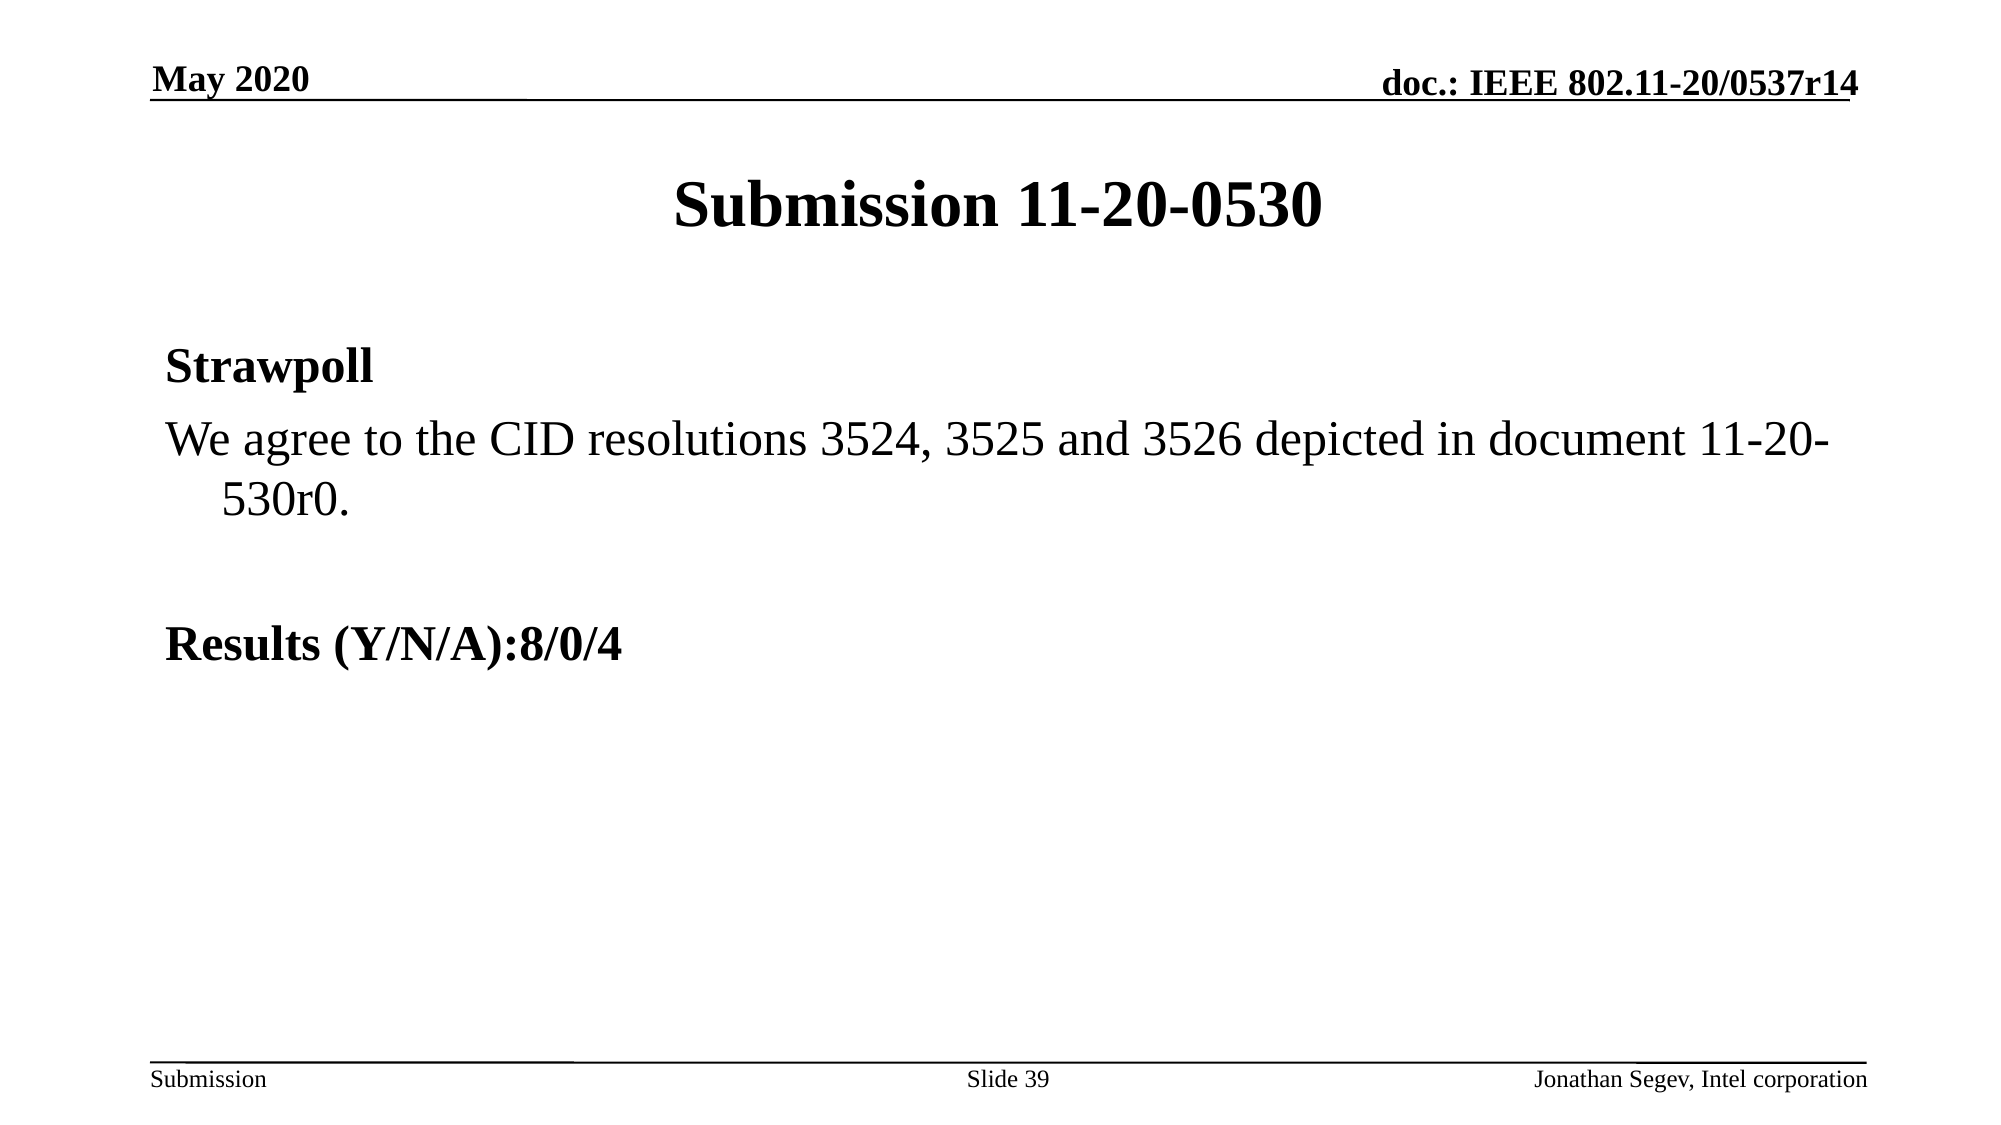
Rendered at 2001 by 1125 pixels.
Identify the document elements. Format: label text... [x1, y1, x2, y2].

slide_number Slide 39 [950, 1061, 1067, 1123]
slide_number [152, 54, 563, 100]
list Strawpoll We agree to the CID resolutions 3524, 3525 and 3526 depicted in document 11-20-530r0. Results (Y/N/A):8/0/4 [149, 324, 1850, 1000]
footer Jonathan Segev, Intel corporation [1171, 1061, 1869, 1093]
title Submission 11-20-0530 [149, 112, 1850, 288]
